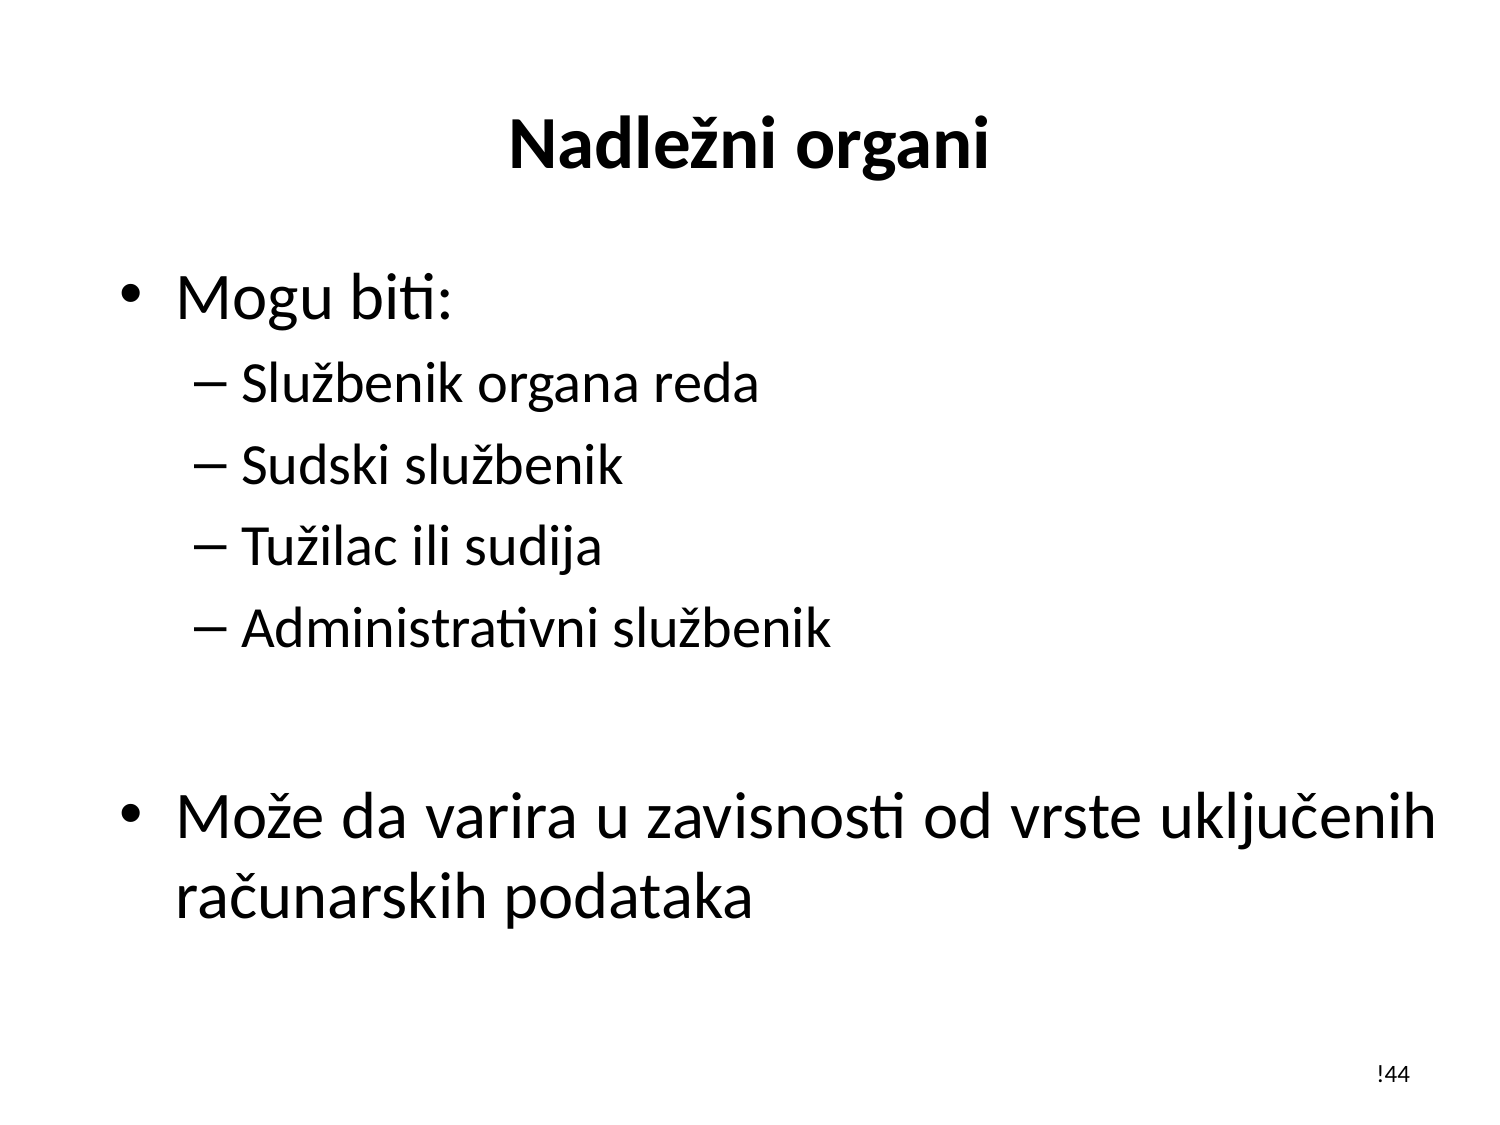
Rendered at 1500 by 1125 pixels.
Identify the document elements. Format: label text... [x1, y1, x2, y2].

slide_number !44 [1074, 1042, 1425, 1103]
list Mogu biti: Službenik organa reda Sudski službenik Tužilac ili sudija Administrativni službenik Može da varira u zavisnosti od vrste uključenih računarskih podataka [103, 244, 1455, 988]
title Nadležni organi [74, 44, 1426, 233]
